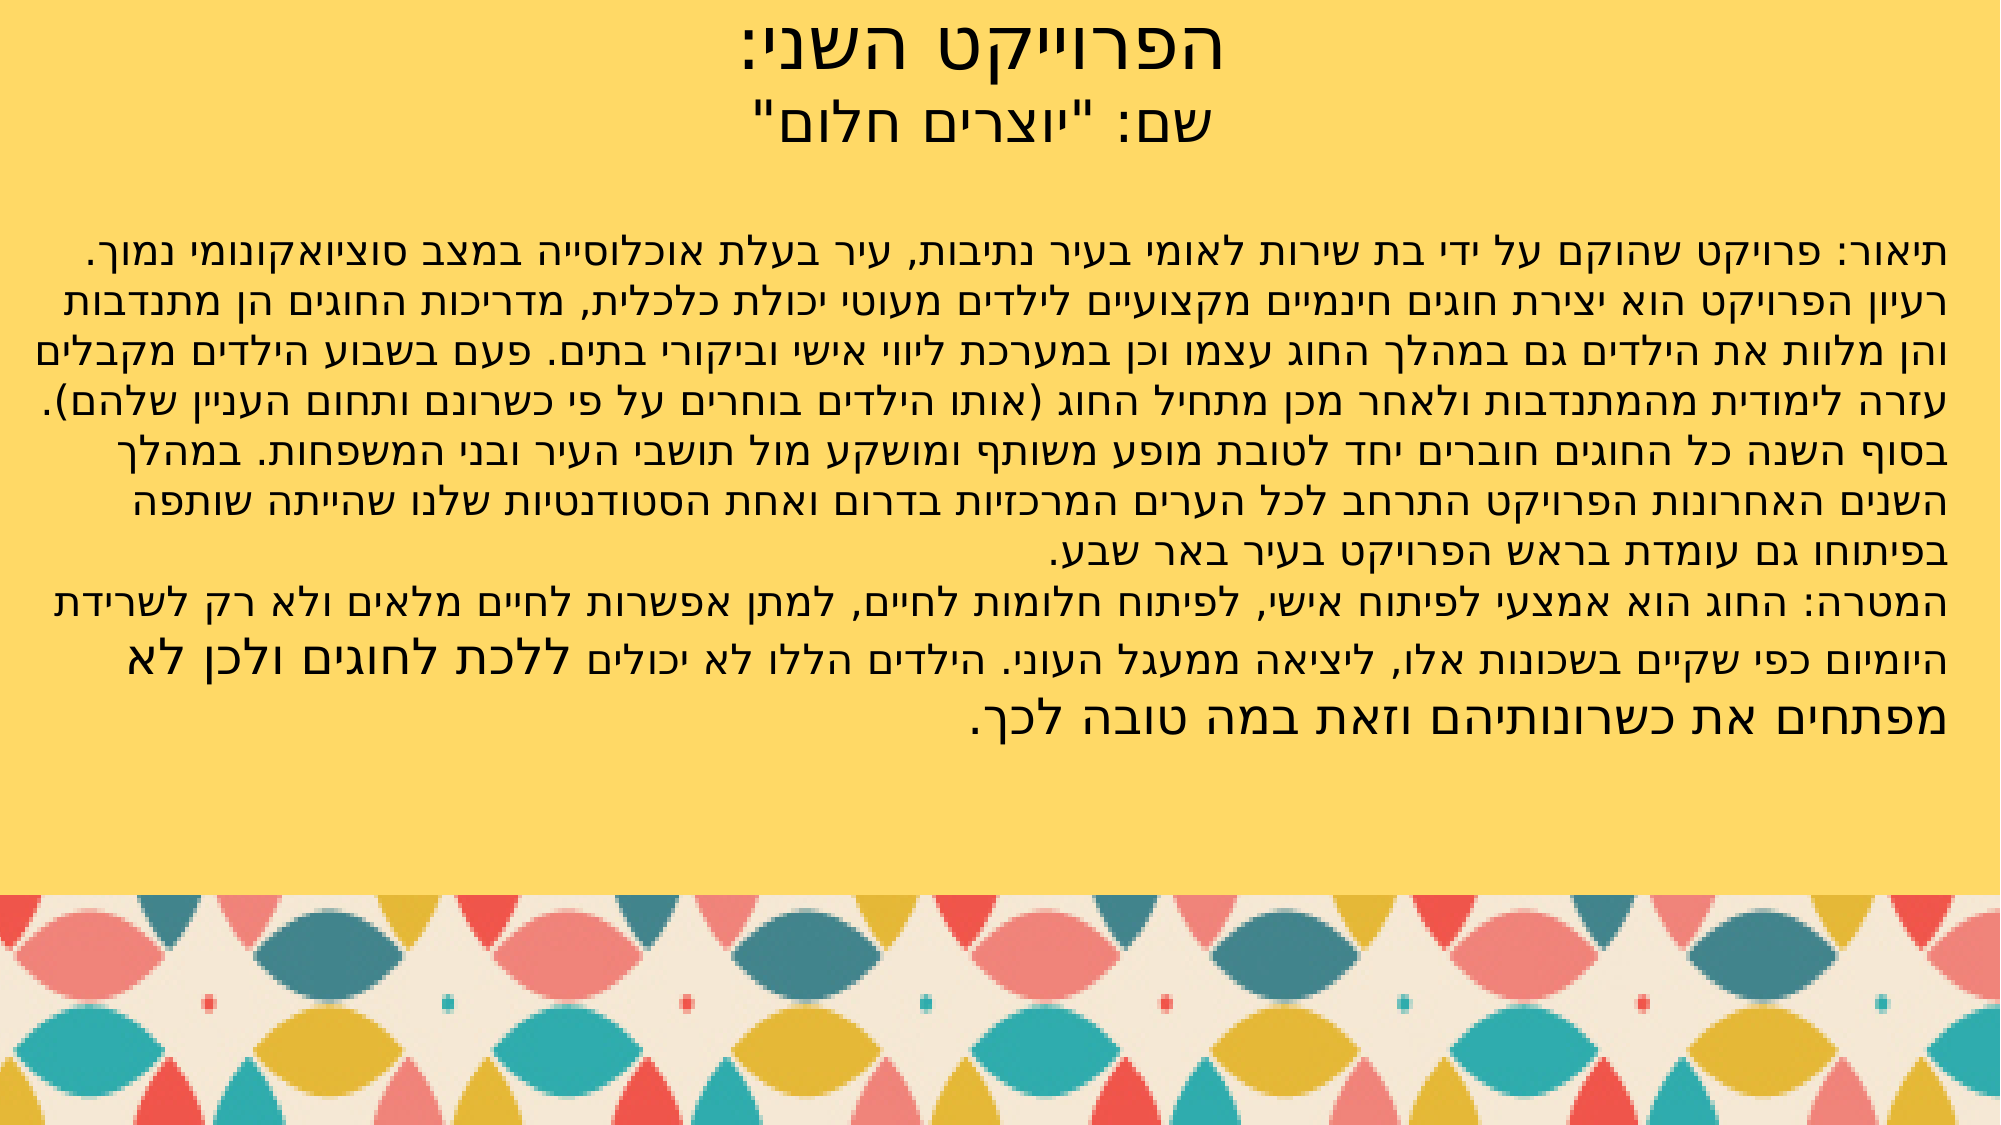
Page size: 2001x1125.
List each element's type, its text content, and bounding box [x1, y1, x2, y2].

text_box הפרוייקט השני: שם: "יוצרים חלום" תיאור: פרויקט שהוקם על ידי בת שירות לאומי בעיר נתיבות, עיר בעלת אוכלוסייה במצב סוציואקונומי נמוך. רעיון הפרויקט הוא יצירת חוגים חינמיים מקצועיים לילדים מעוטי יכולת כלכלית, מדריכות החוגים הן מתנדבות והן מלוות את הילדים גם במהלך החוג עצמו וכן במערכת ליווי אישי וביקורי בתים. פעם בשבוע הילדים מקבלים עזרה לימודית מהמתנדבות ולאחר מכן מתחיל החוג (אותו הילדים בוחרים על פי כשרונם ותחום העניין שלהם). בסוף השנה כל החוגים חוברים יחד לטובת מופע משותף ומושקע מול תושבי העיר ובני המשפחות. במהלך השנים האחרונות הפרויקט התרחב לכל הערים המרכזיות בדרום ואחת הסטודנטיות שלנו שהייתה שותפה בפיתוחו גם עומדת בראש הפרויקט בעיר באר שבע. המטרה: החוג הוא אמצעי לפיתוח אישי, לפיתוח חלומות לחיים, למתן אפשרות לחיים מלאים ולא רק לשרידת היומיום כפי שקיים בשכונות אלו, ליציאה ממעגל העוני. הילדים הללו לא יכולים ללכת לחוגים ולכן לא מפתחים את כשרונותיהם וזאת במה טובה לכך. [0, 0, 1965, 752]
picture [0, 894, 2000, 1125]
